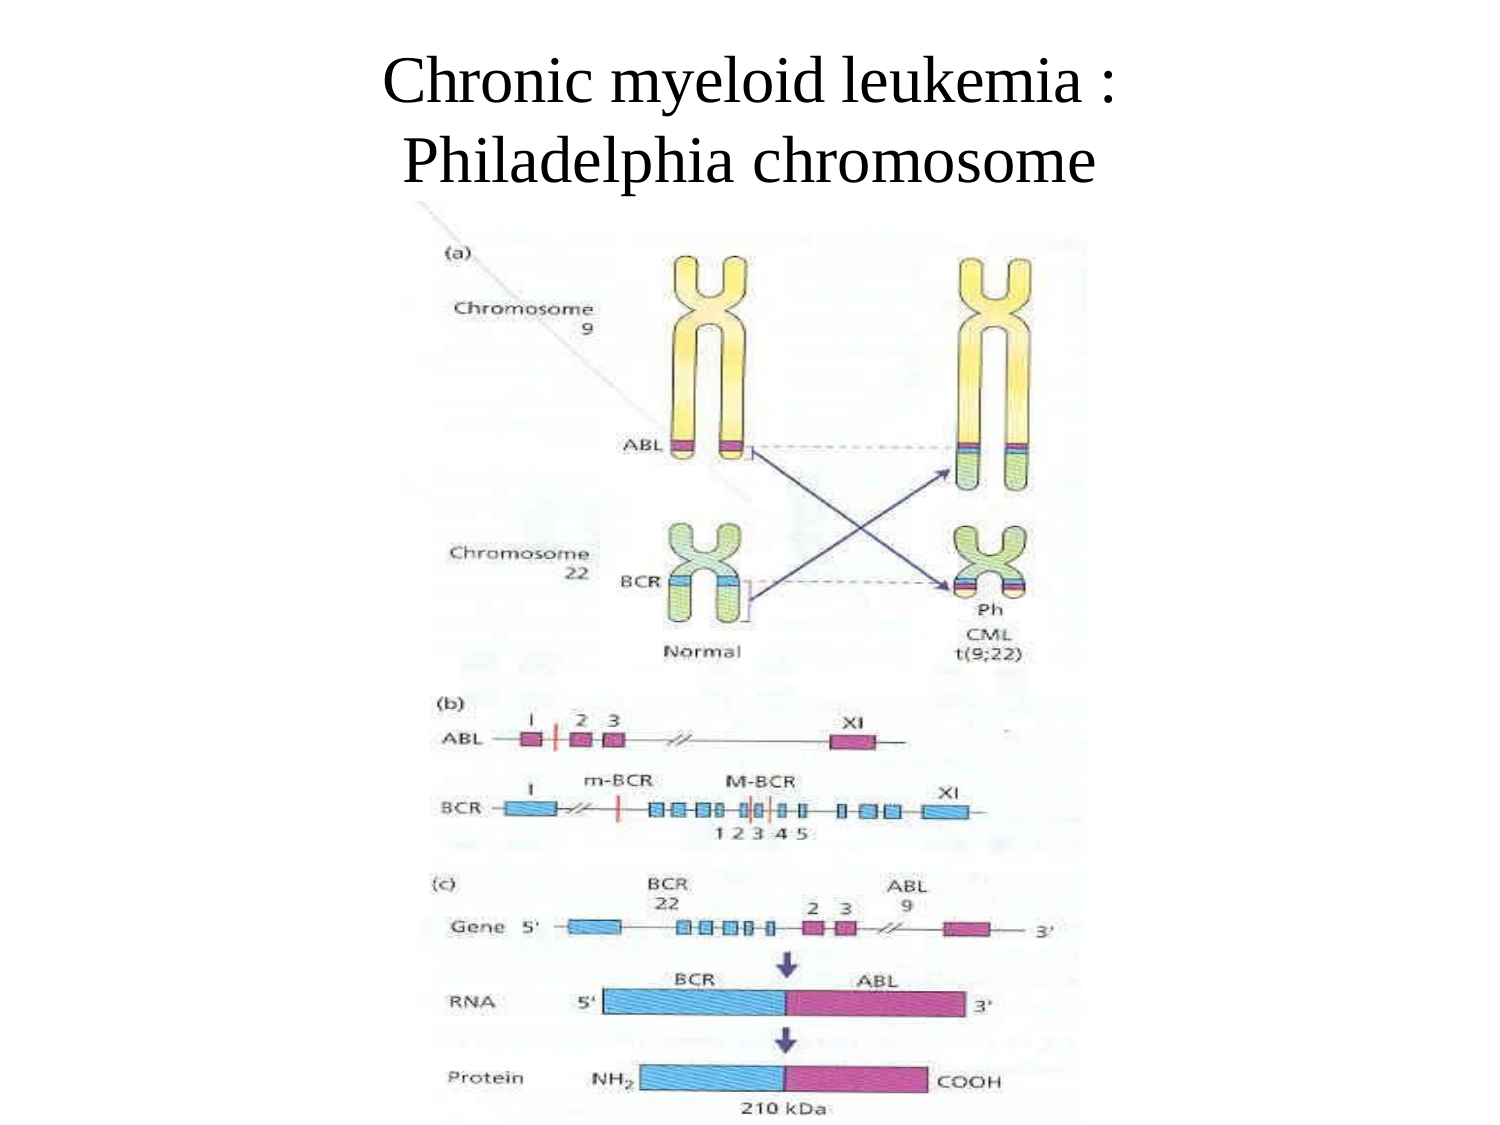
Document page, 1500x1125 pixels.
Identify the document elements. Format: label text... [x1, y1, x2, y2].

text_box [399, 201, 1088, 1125]
text_box Chronic myeloid leukemia : Philadelphia chromosome [138, 35, 1363, 196]
